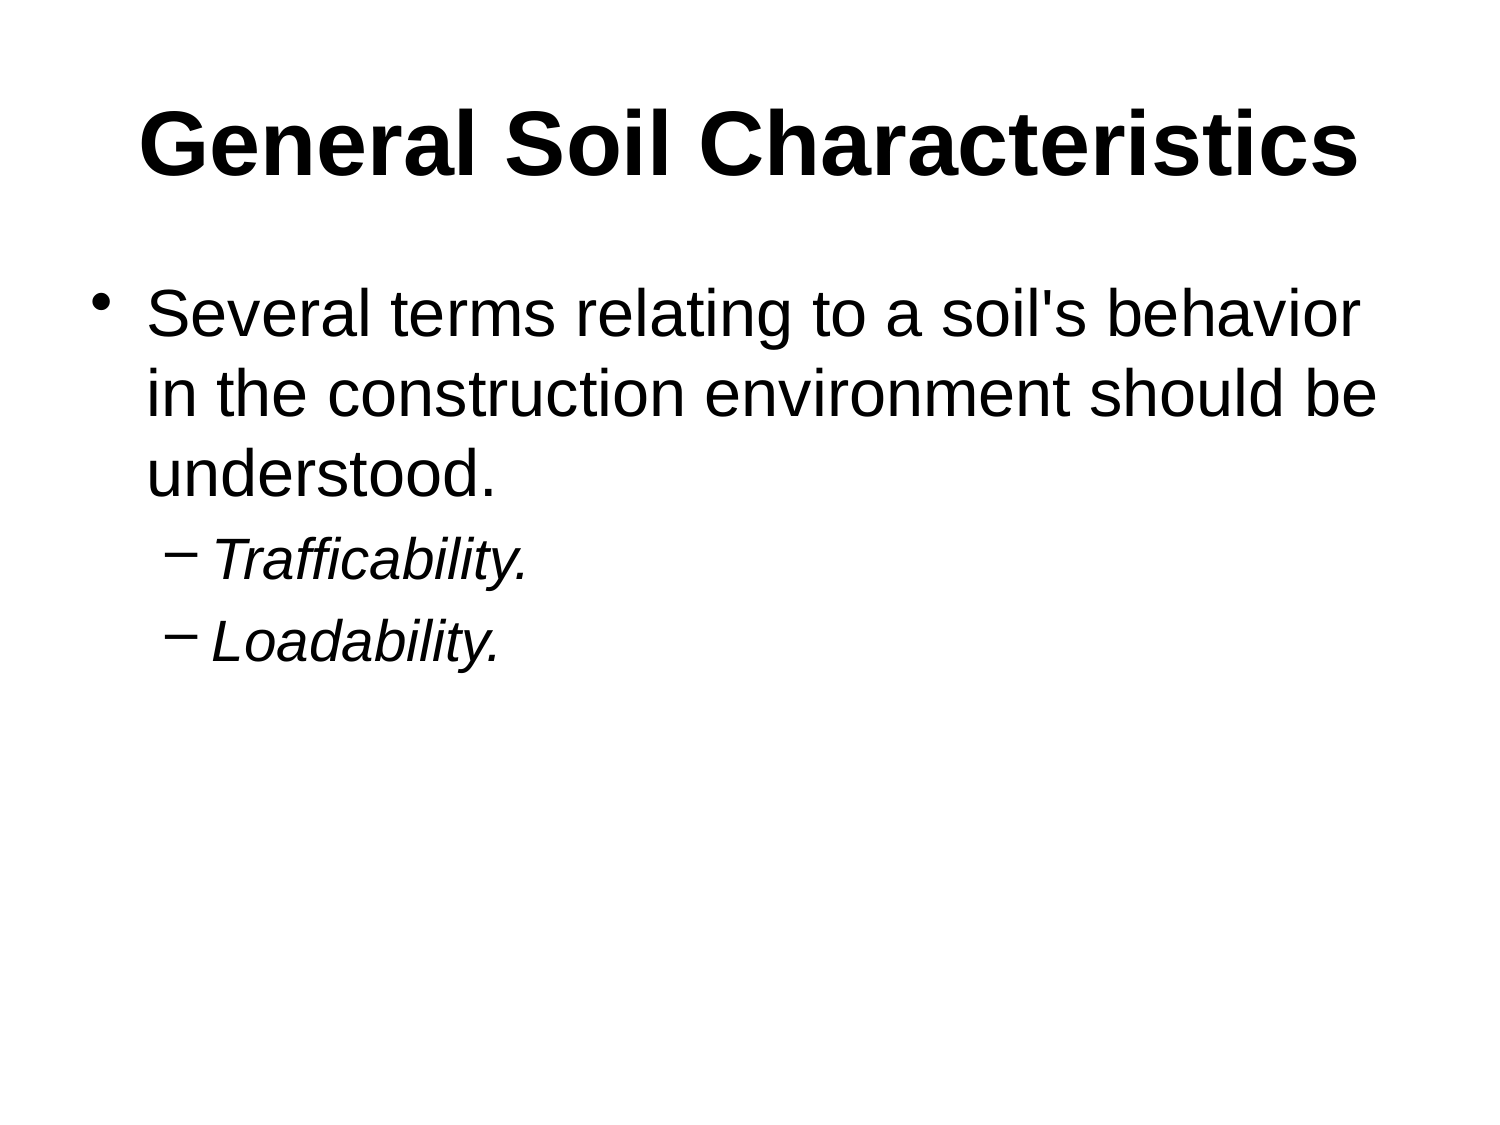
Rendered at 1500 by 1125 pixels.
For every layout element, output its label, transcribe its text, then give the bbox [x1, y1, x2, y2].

list Several terms relating to a soil's behavior in the construction environment should be understood. Trafficability. Loadability. [74, 262, 1426, 1063]
title General Soil Characteristics [74, 44, 1426, 233]
